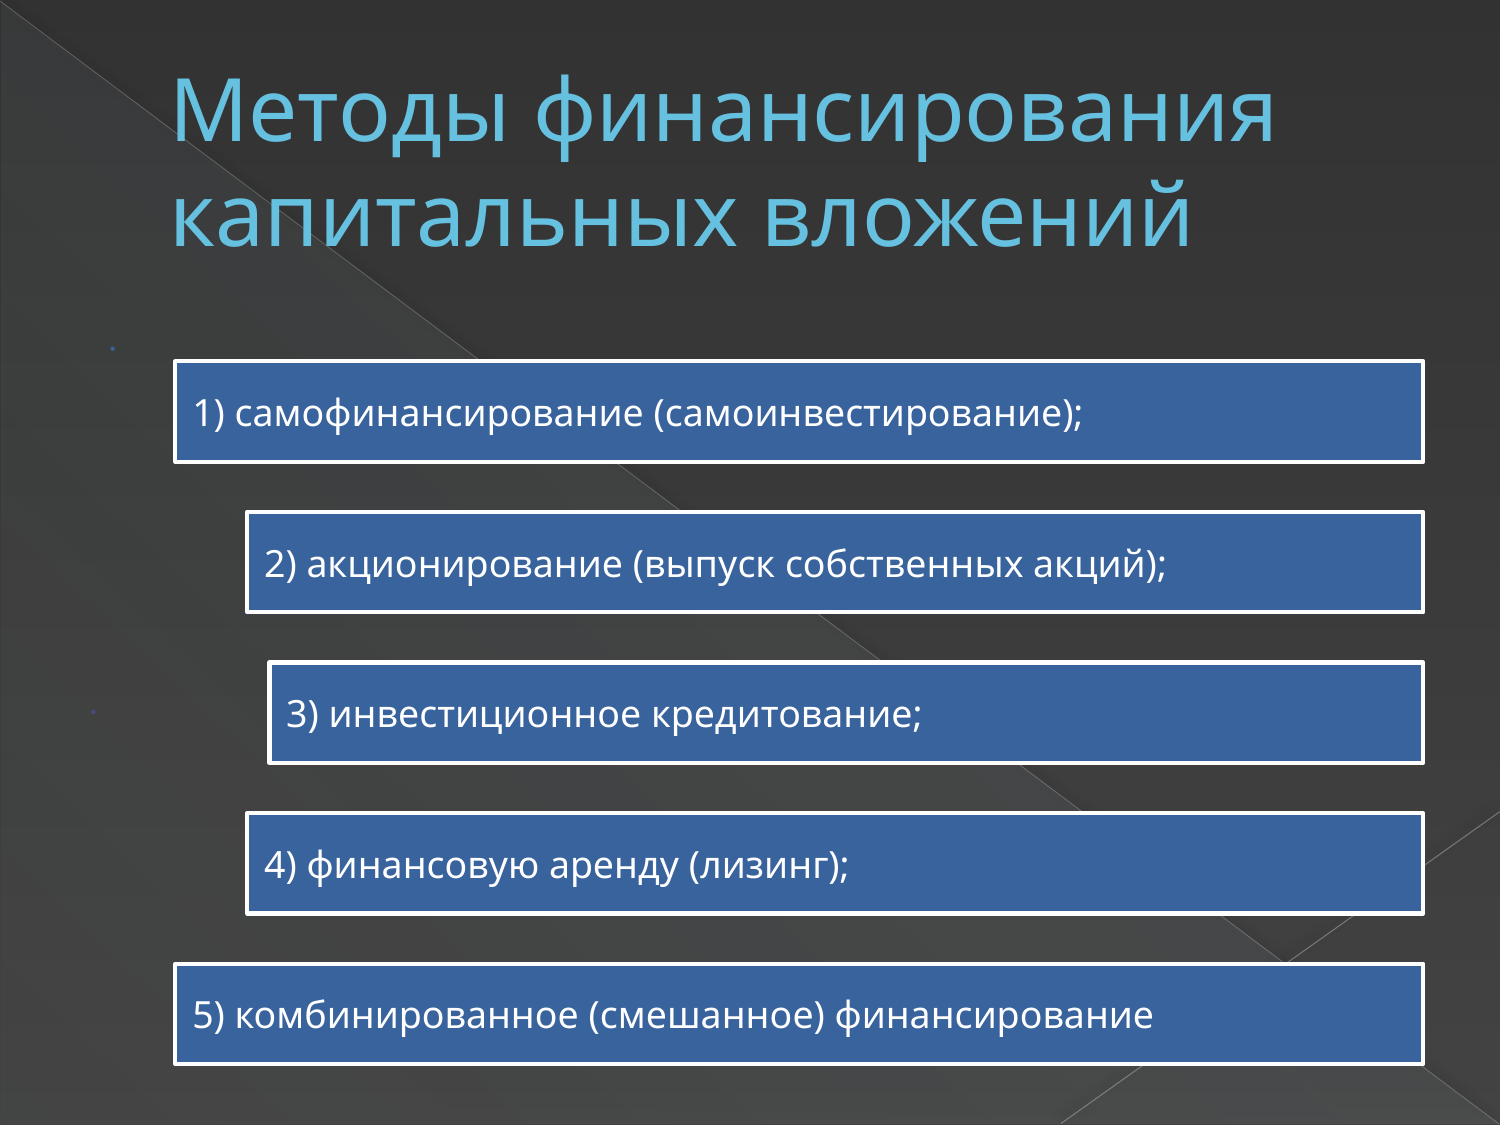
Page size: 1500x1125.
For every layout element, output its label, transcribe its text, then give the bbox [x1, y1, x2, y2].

title Методы финансирования капитальных вложений [75, 43, 1425, 274]
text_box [88, 266, 1424, 1071]
